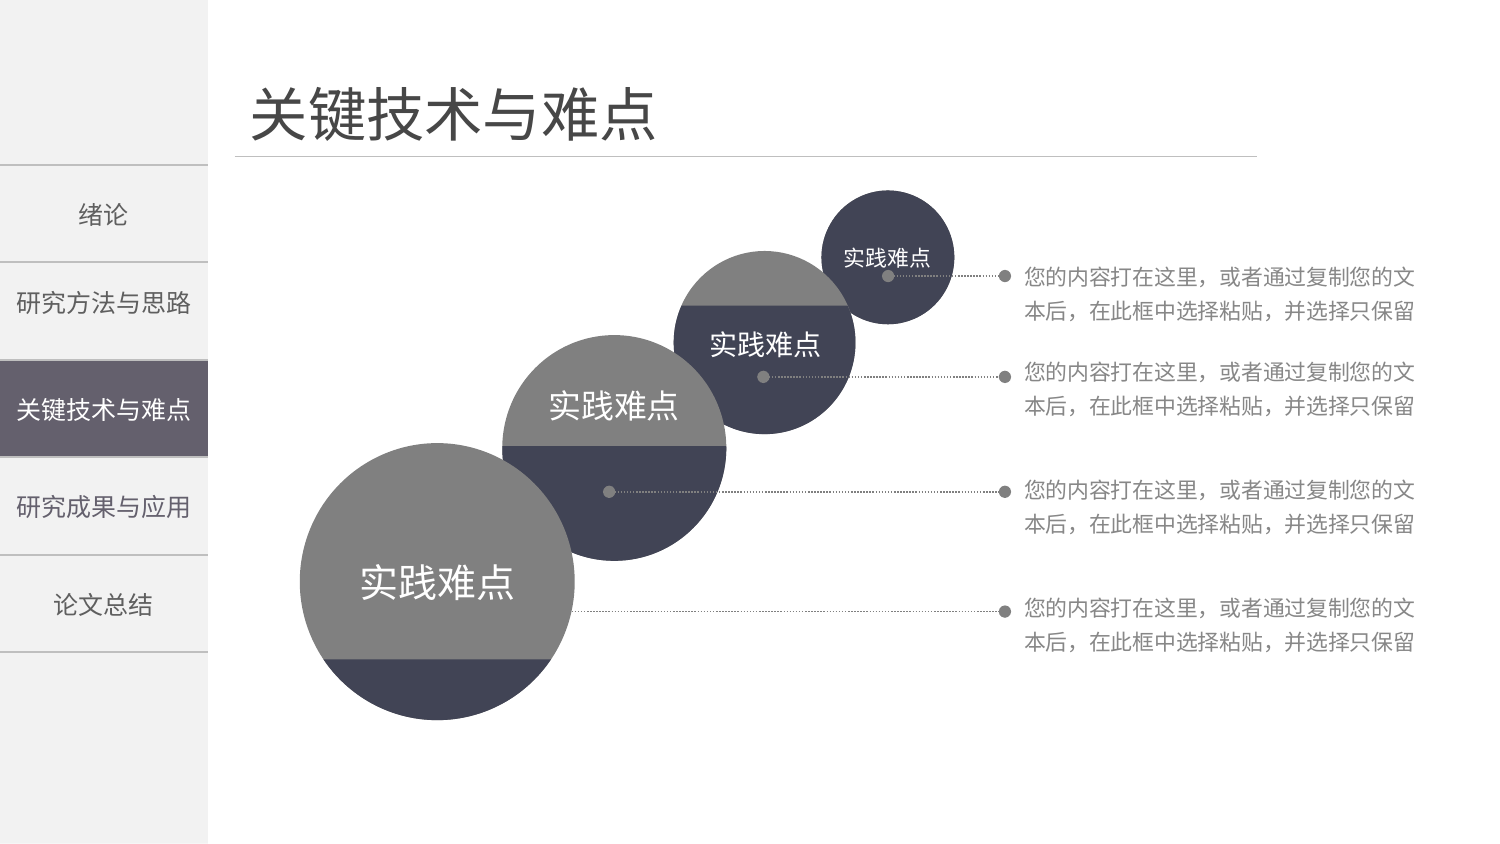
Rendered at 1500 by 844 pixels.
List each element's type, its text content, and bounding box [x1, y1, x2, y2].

text_box 实践难点 [349, 553, 526, 610]
text_box 实践难点 [699, 322, 832, 367]
text_box [323, 659, 552, 721]
text_box 实践难点 [833, 239, 942, 276]
text_box [673, 305, 856, 435]
text_box [821, 190, 955, 325]
text_box 您的内容打在这里，或者通过复制您的文本后，在此框中选择粘贴，并选择只保留 [1014, 463, 1435, 542]
text_box 您的内容打在这里，或者通过复制您的文本后，在此框中选择粘贴，并选择只保留 [1014, 250, 1435, 329]
text_box [681, 250, 848, 305]
text_box 您的内容打在这里，或者通过复制您的文本后，在此框中选择粘贴，并选择只保留 [1014, 581, 1435, 660]
text_box [299, 443, 575, 659]
text_box 实践难点 [538, 380, 690, 430]
text_box [502, 335, 727, 446]
text_box [502, 446, 727, 561]
text_box 您的内容打在这里，或者通过复制您的文本后，在此框中选择粘贴，并选择只保留 [1014, 345, 1435, 424]
